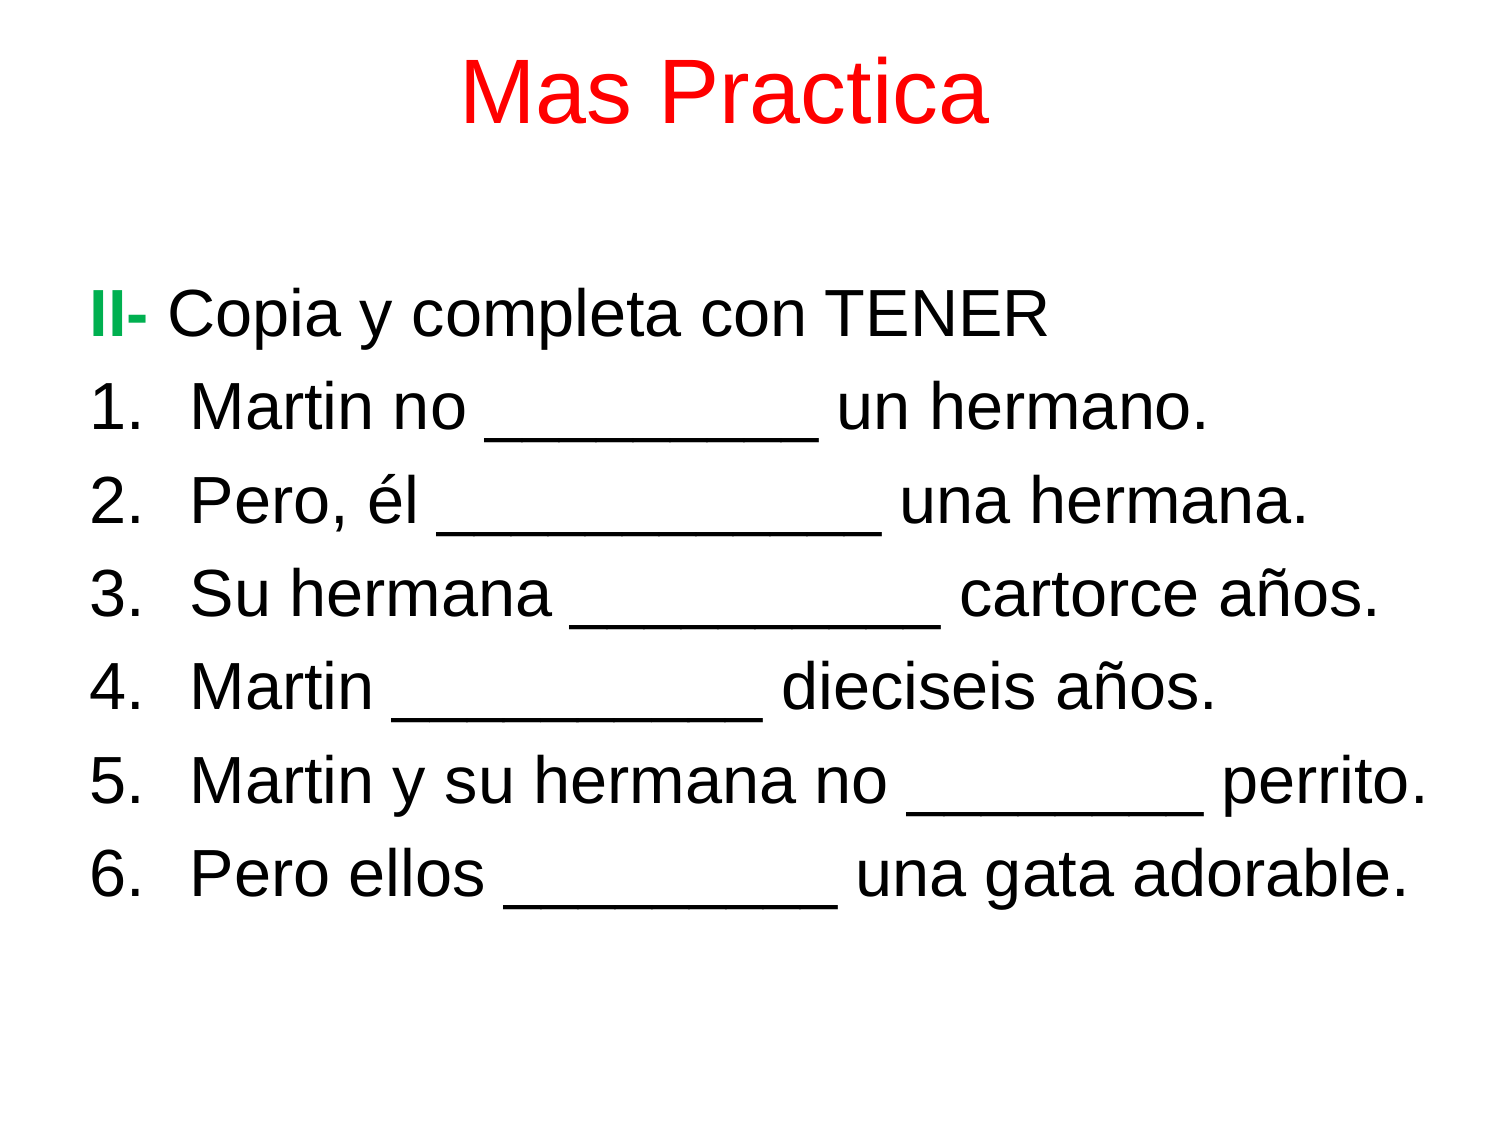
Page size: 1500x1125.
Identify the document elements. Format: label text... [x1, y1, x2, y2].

text_box II- Copia y completa con TENER Martin no _________ un hermano. Pero, él ____________ una hermana. Su hermana __________ cartorce años. Martin __________ dieciseis años. Martin y su hermana no ________ perrito. Pero ellos _________ una gata adorable. [75, 262, 1475, 1005]
text_box Mas Practica [49, 24, 1400, 213]
